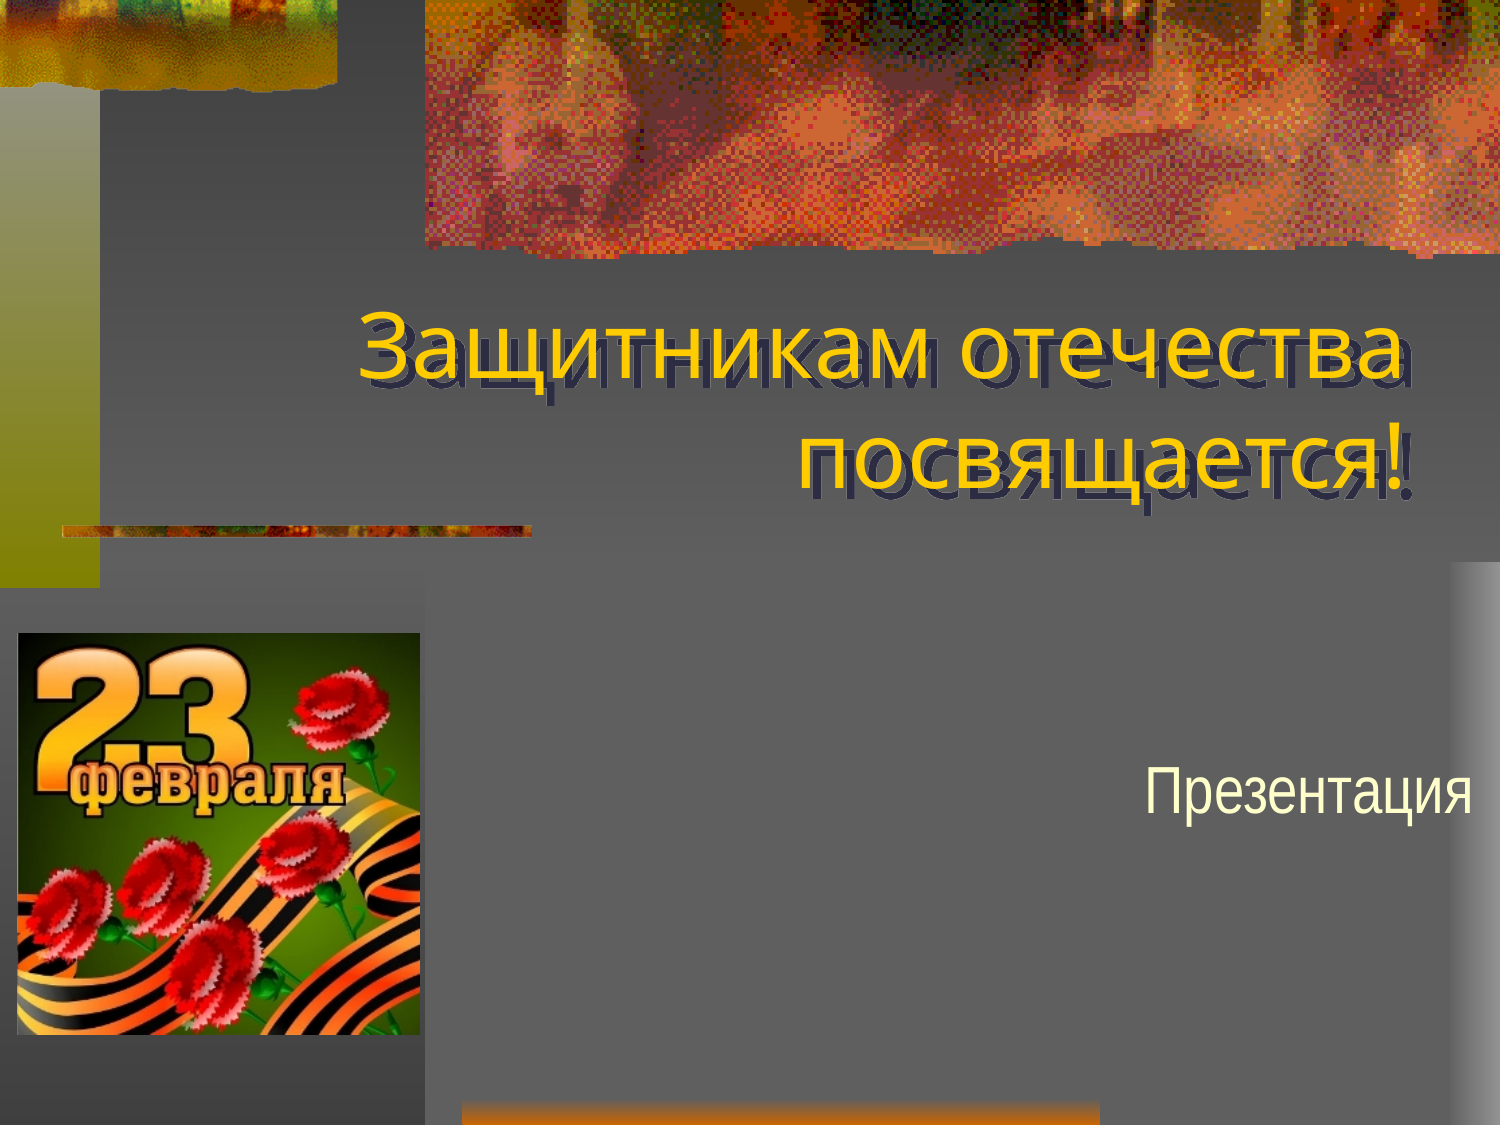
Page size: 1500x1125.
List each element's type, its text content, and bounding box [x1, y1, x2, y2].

title Защитникам отечества посвящается! [147, 302, 1423, 491]
subtitle Презентация [454, 739, 1500, 1000]
picture [425, 0, 1500, 259]
picture [17, 633, 420, 1036]
picture [62, 524, 532, 541]
picture [0, 0, 338, 94]
